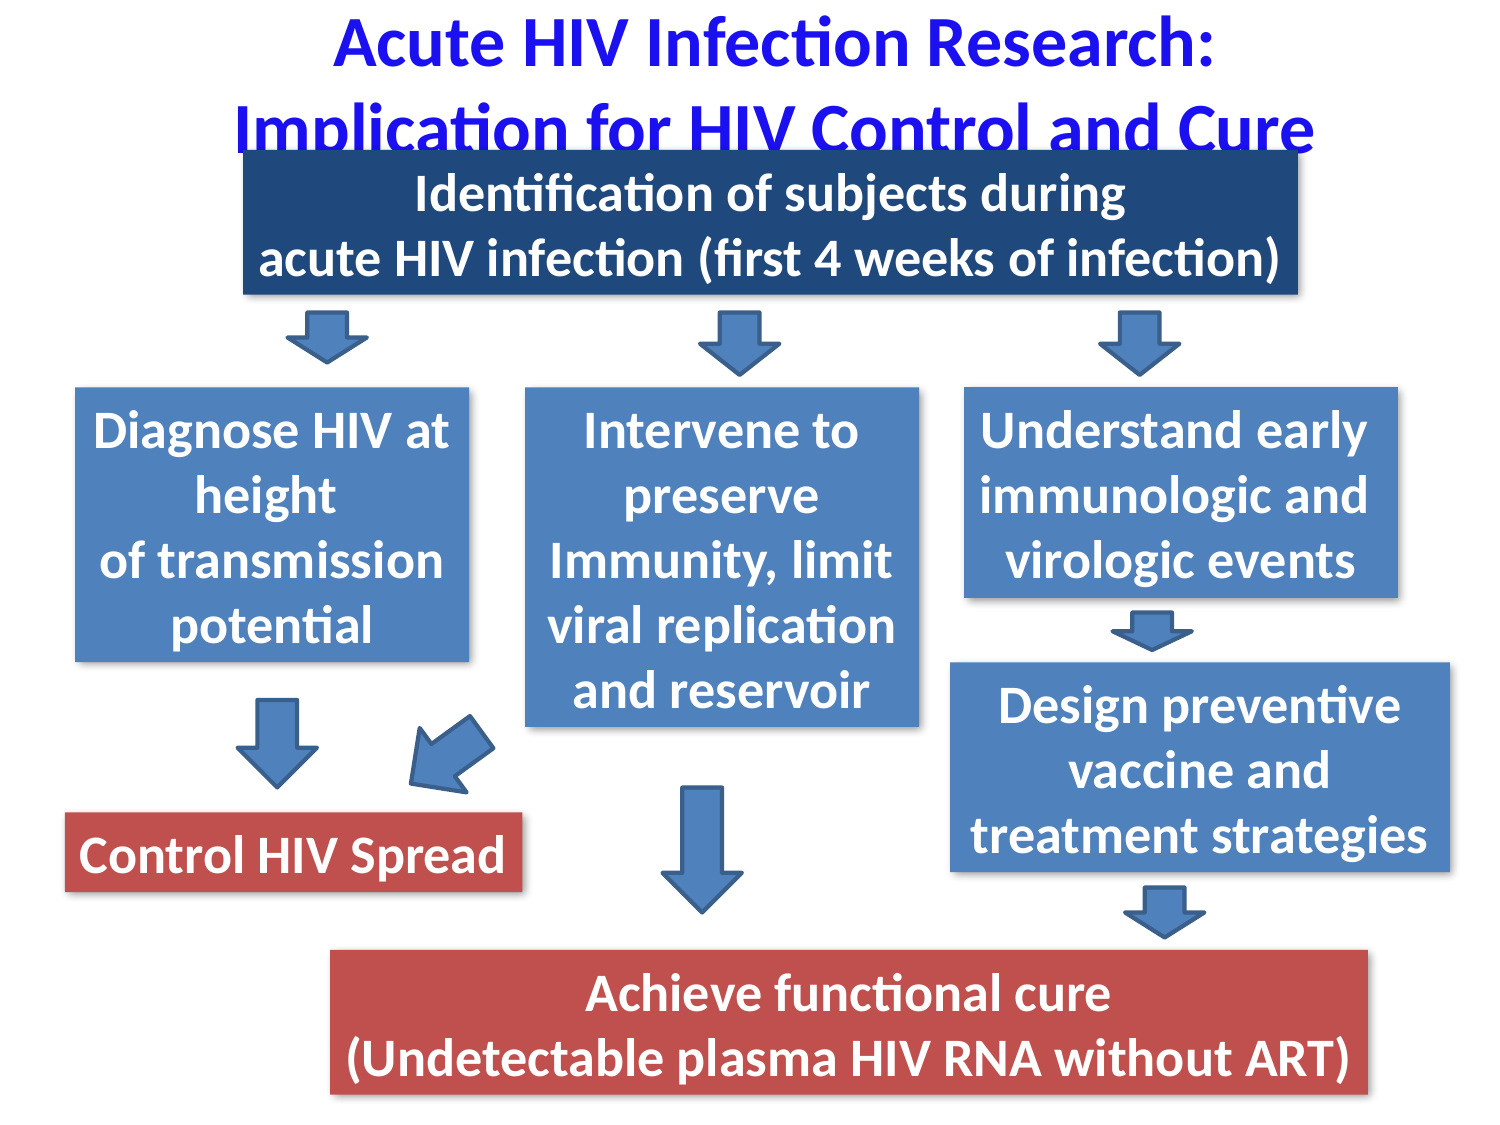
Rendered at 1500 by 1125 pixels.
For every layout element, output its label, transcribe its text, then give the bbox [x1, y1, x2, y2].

text_box Identification of subjects during acute HIV infection (first 4 weeks of infection) [243, 149, 1298, 295]
text_box Intervene to preserve Immunity, limit viral replication and reservoir [525, 387, 920, 727]
text_box [1098, 310, 1182, 377]
text_box Understand early immunologic and virologic events [964, 387, 1397, 598]
title Acute HIV Infection Research: Implication for HIV Control and Cure [99, 0, 1450, 175]
text_box Diagnose HIV at height of transmission potential [75, 387, 470, 663]
text_box [1110, 610, 1194, 652]
text_box [235, 697, 319, 790]
text_box Achieve functional cure (Undetectable plasma HIV RNA without ART) [330, 949, 1368, 1095]
text_box [660, 785, 744, 915]
text_box [408, 713, 496, 795]
text_box Control HIV Spread [64, 812, 523, 893]
text_box [285, 310, 369, 365]
text_box Design preventive vaccine and treatment strategies [950, 662, 1450, 873]
text_box [698, 310, 782, 377]
text_box [1122, 885, 1207, 940]
